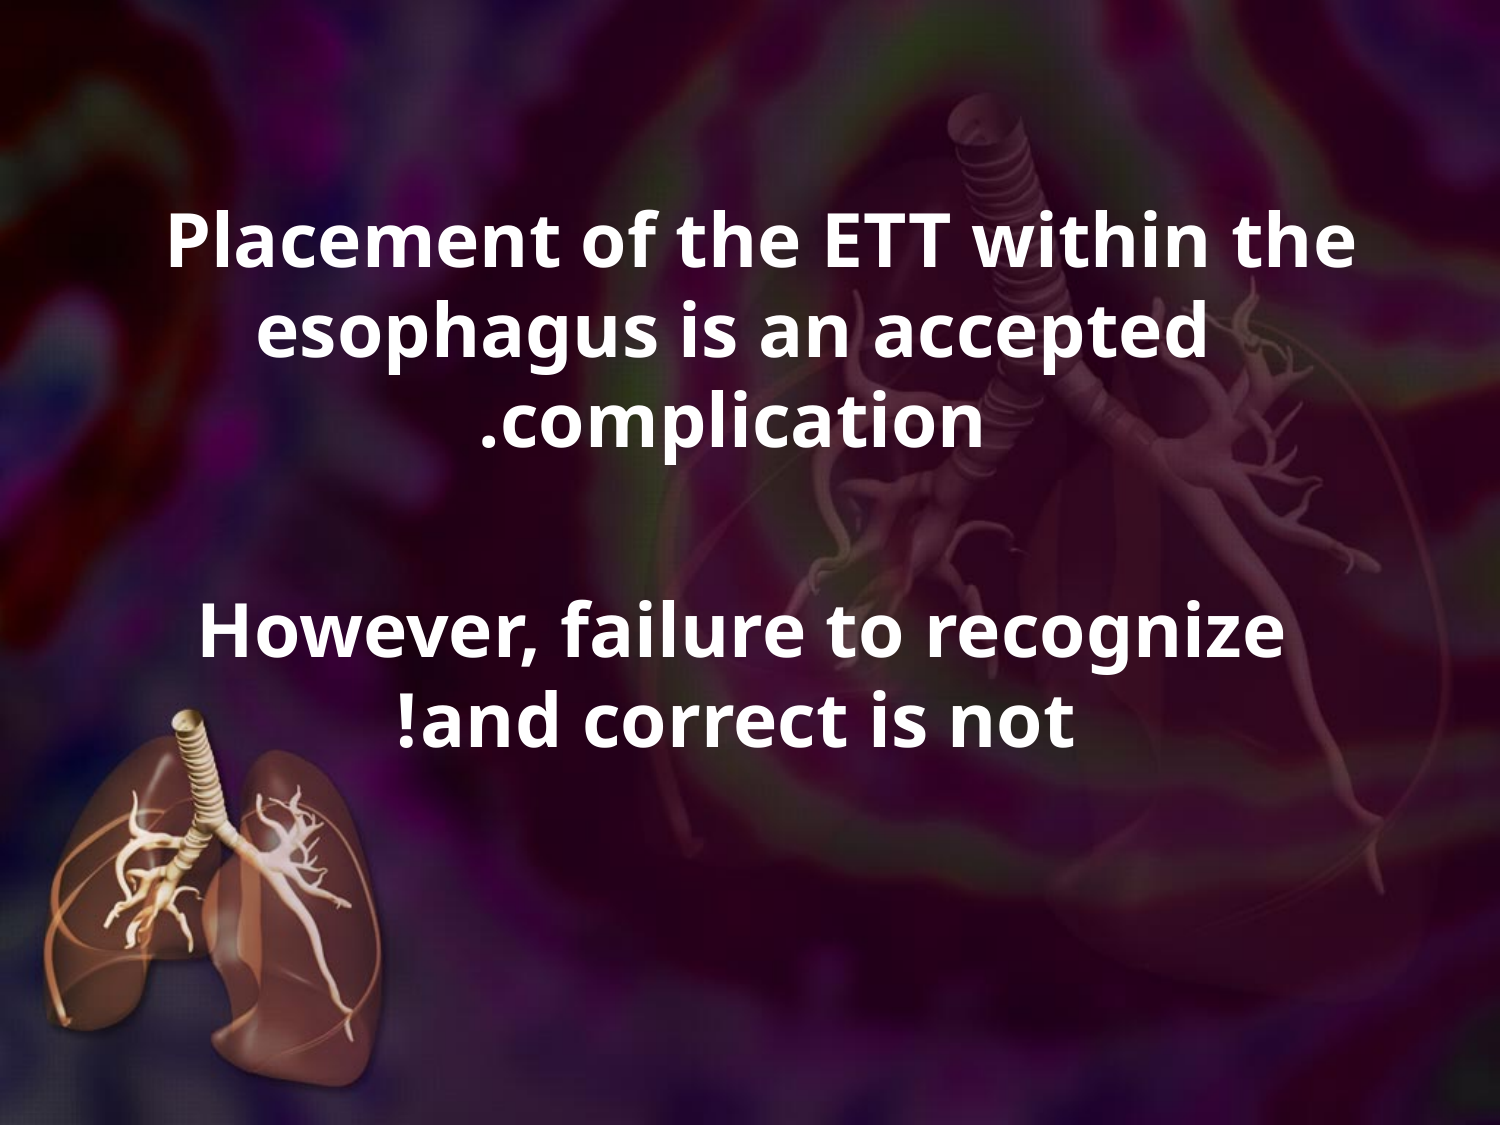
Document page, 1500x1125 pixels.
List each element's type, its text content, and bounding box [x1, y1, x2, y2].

list Placement of the ETT within the esophagus is an accepted complication. However, failure to recognize and correct is not! [123, 184, 1400, 860]
picture [0, 0, 1500, 1125]
